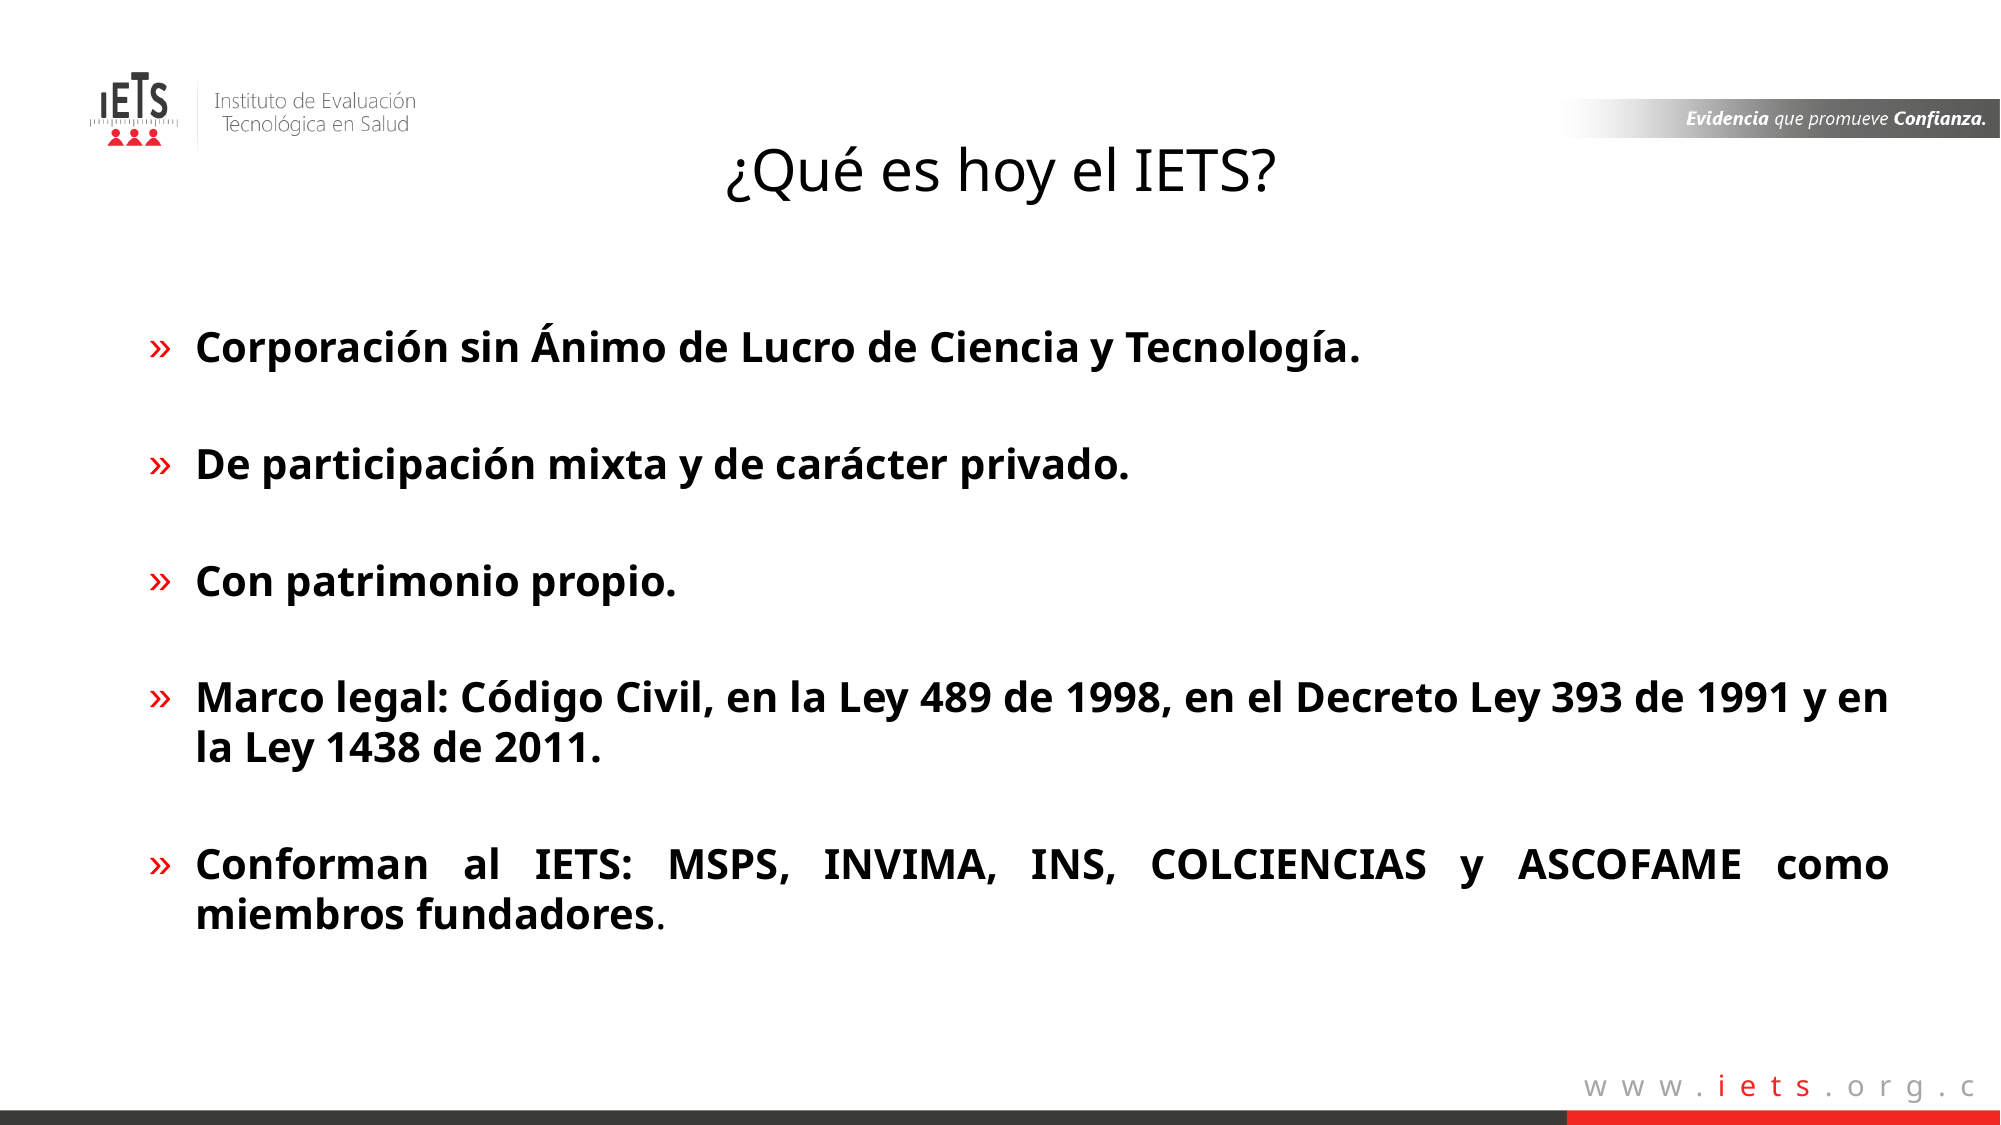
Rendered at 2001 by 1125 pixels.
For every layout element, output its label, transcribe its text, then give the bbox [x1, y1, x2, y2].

picture [1546, 99, 2000, 138]
list ¿Qué es hoy el IETS? [133, 125, 1870, 209]
picture [90, 54, 422, 174]
list Corporación sin Ánimo de Lucro de Ciencia y Tecnología. De participación mixta y de carácter privado. Con patrimonio propio. Marco legal: Código Civil, en la Ley 489 de 1998, en el Decreto Ley 393 de 1991 y en la Ley 1438 de 2011. Conforman al IETS: MSPS, INVIMA, INS, COLCIENCIAS y ASCOFAME como miembros fundadores. [133, 255, 1906, 935]
